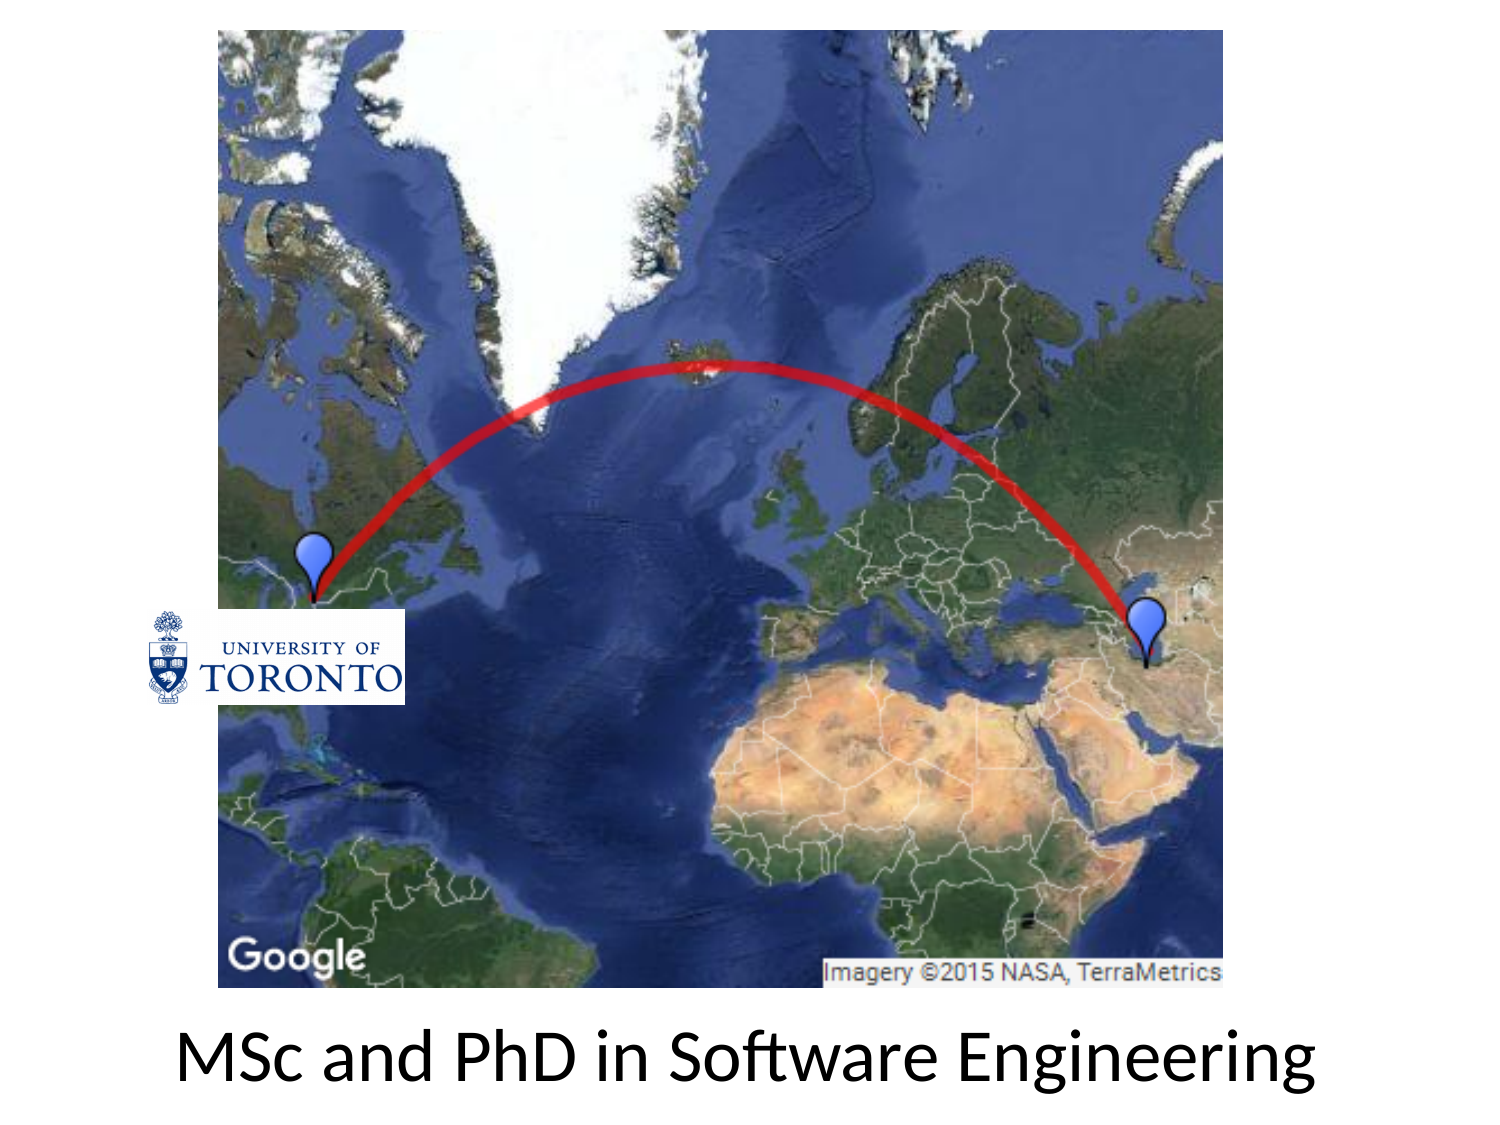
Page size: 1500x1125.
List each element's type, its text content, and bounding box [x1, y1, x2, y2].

picture [147, 30, 1223, 989]
text_box MSc and PhD in Software Engineering [159, 999, 1376, 1105]
